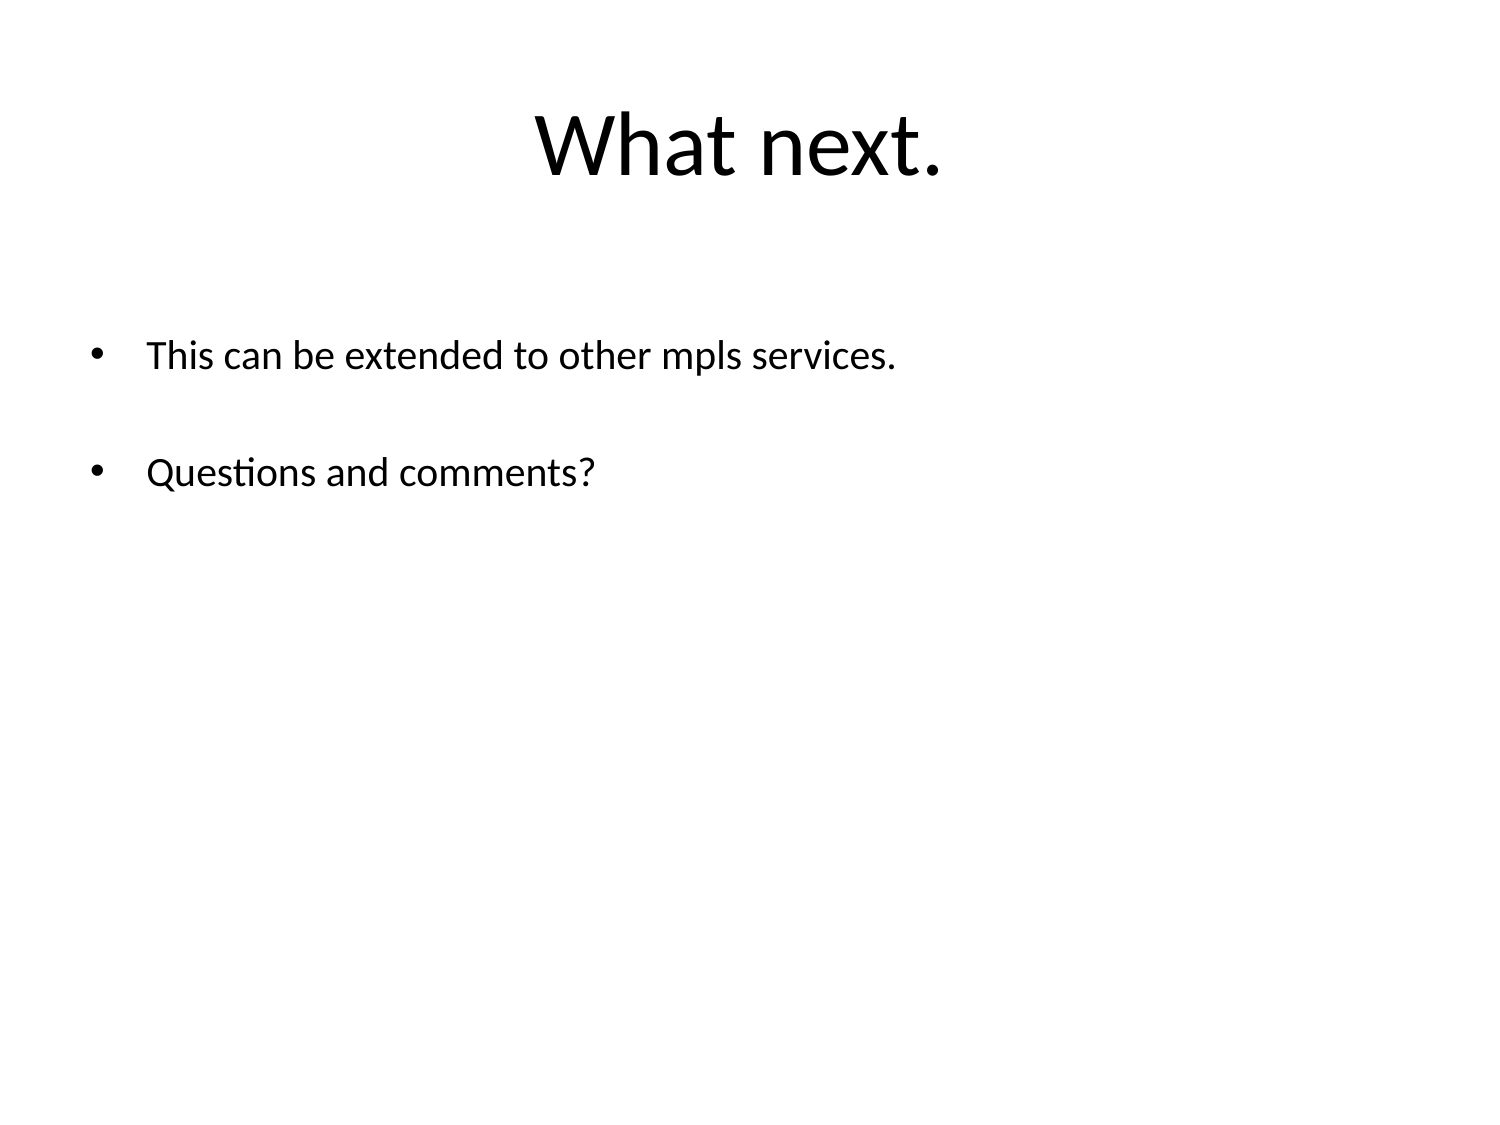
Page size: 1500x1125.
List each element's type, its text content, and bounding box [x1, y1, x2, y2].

title What next. [75, 45, 1425, 233]
list This can be extended to other mpls services. Questions and comments? [75, 262, 1425, 1005]
